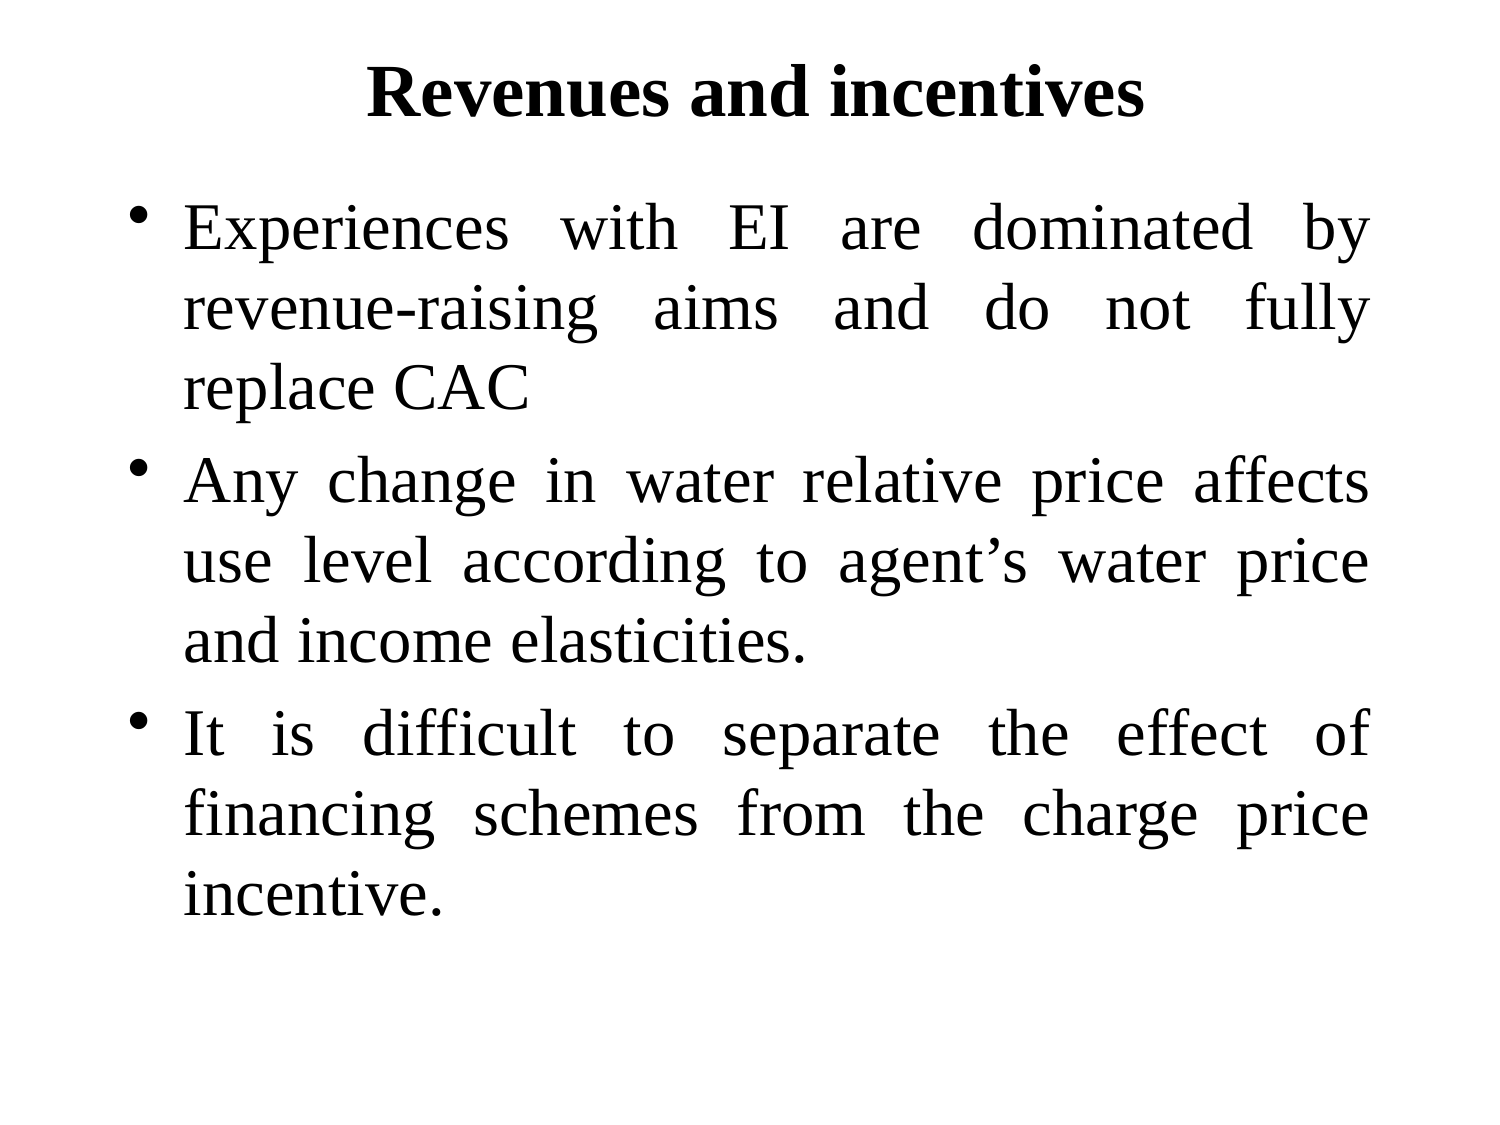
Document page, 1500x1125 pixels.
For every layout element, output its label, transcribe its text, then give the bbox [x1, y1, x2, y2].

title Revenues and incentives [124, 49, 1388, 174]
list Experiences with EI are dominated by revenue-raising aims and do not fully replace CAC Any change in water relative price affects use level according to agent’s water price and income elasticities. It is difficult to separate the effect of financing schemes from the charge price incentive. [112, 174, 1388, 1001]
